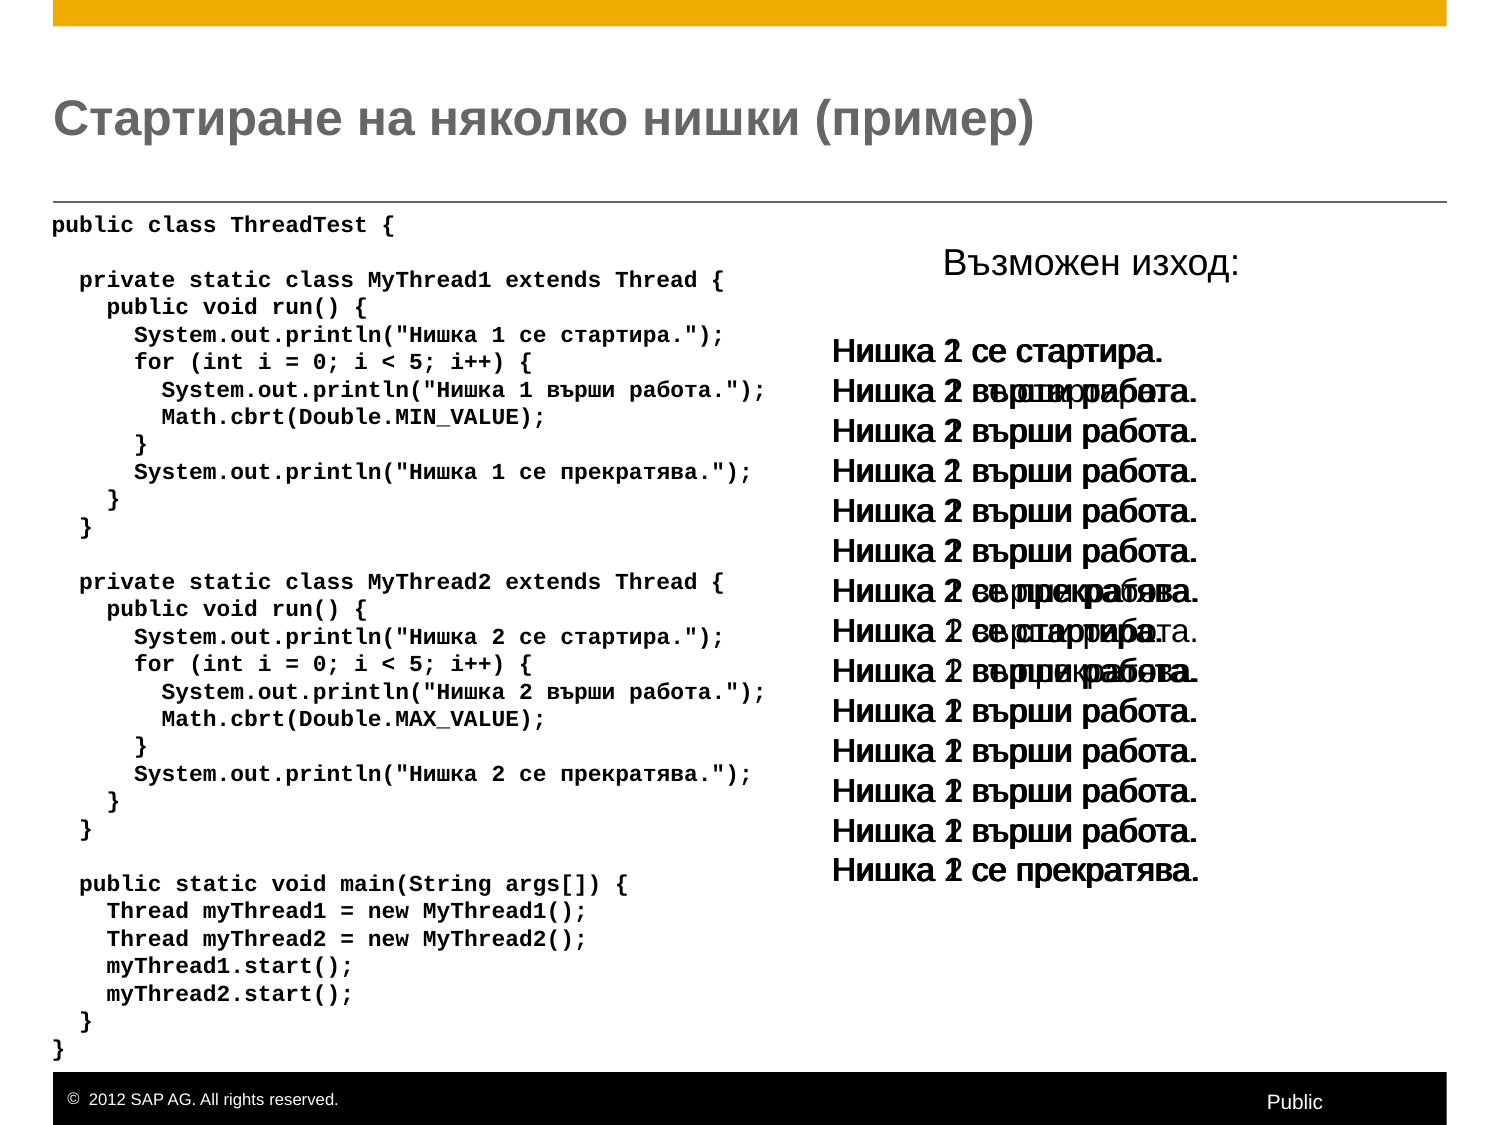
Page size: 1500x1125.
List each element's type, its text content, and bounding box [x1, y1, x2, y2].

text_box Възможен изход: [942, 237, 1241, 283]
title Стартиране на няколко нишки (пример) [53, 53, 1447, 178]
list public class ThreadTest { private static class MyThread1 extends Thread { public void run() { System.out.println("Нишка 1 се стартира."); for (int i = 0; i < 5; i++) { System.out.println("Нишка 1 върши работа."); Math.cbrt(Double.MIN_VALUE); } System.out.println("Нишка 1 се прекратява."); } } private static class MyThread2 extends Thread { public void run() { System.out.println("Нишка 2 се стартира."); for (int i = 0; i < 5; i++) { System.out.println("Нишка 2 върши работа."); Math.cbrt(Double.MAX_VALUE); } System.out.println("Нишка 2 се прекратява."); } } public static void main(String args[]) { Thread myThread1 = new MyThread1(); Thread myThread2 = new MyThread2(); myThread1.start(); myThread2.start(); } } [51, 209, 911, 1068]
text_box Нишка 1 се стартира. Нишка 2 се стартира. Нишка 2 върши работа. Нишка 1 върши работа. Нишка 2 върши работа. Нишка 2 върши работа. Нишка 2 върши работа. Нишка 2 върши работа. Нишка 2 се прекратява. Нишка 1 върши работа. Нишка 1 върши работа. Нишка 1 върши работа. Нишка 1 върши работа. Нишка 1 се прекратява. [832, 329, 1433, 889]
